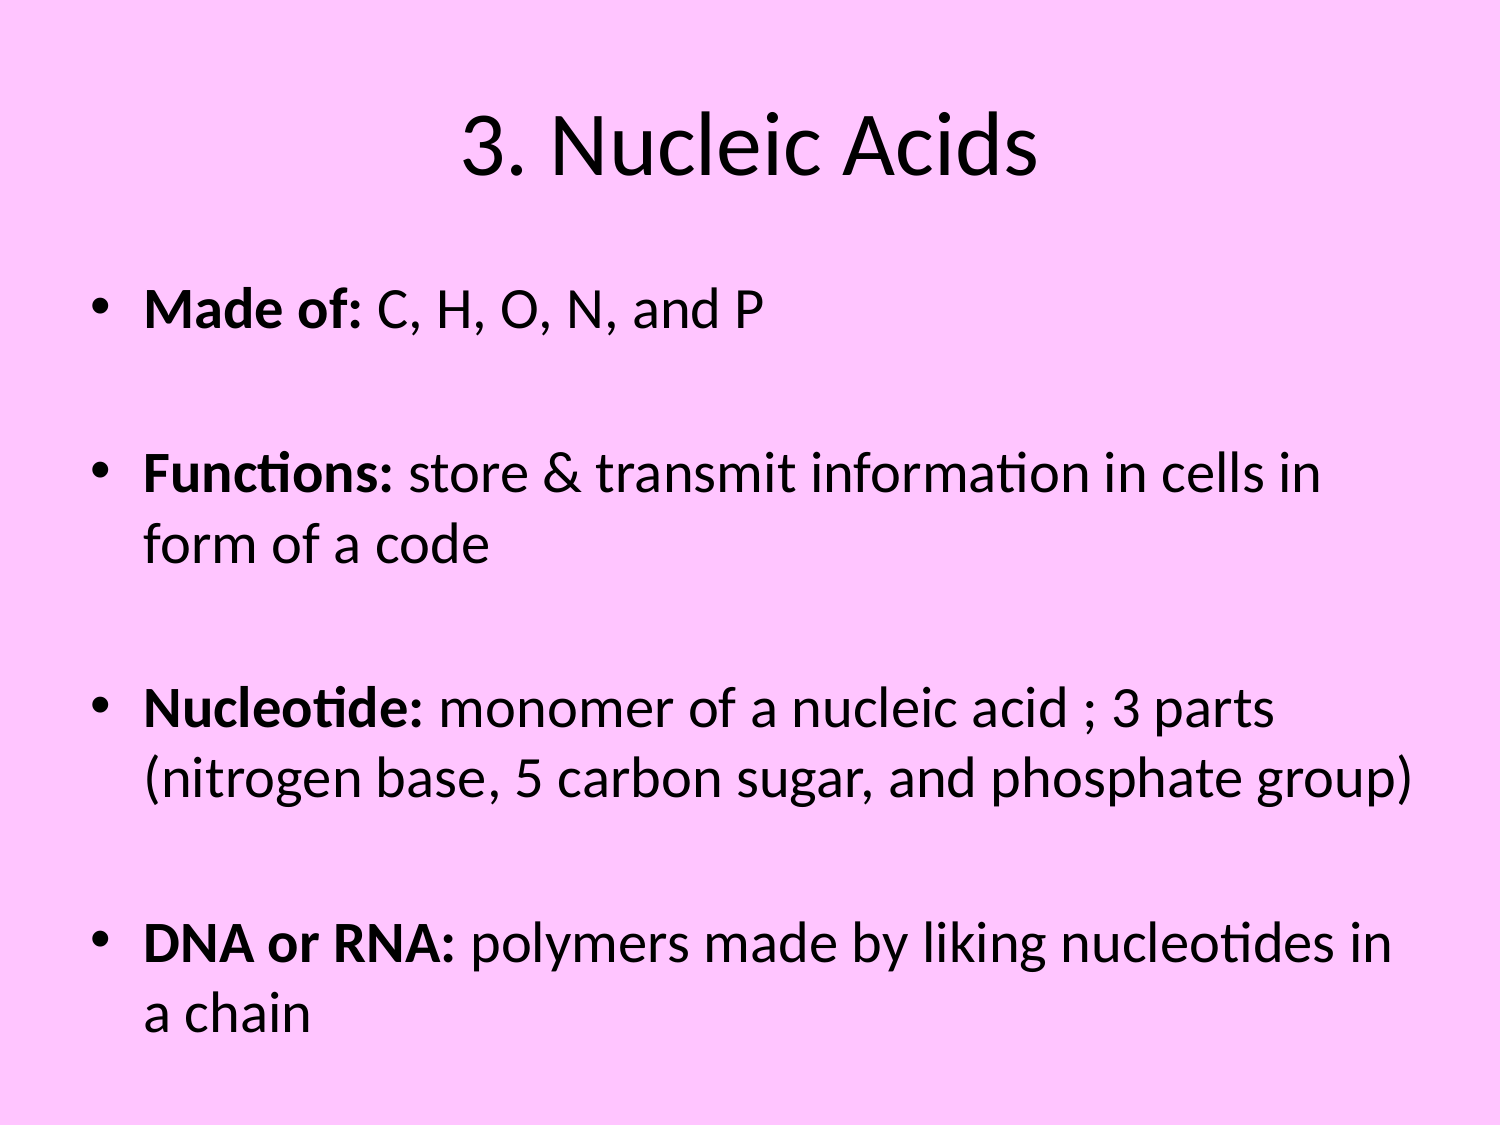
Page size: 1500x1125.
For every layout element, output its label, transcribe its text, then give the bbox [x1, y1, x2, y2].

title 3. Nucleic Acids [74, 44, 1426, 233]
list Made of: C, H, O, N, and P Functions: store & transmit information in cells in form of a code Nucleotide: monomer of a nucleic acid ; 3 parts (nitrogen base, 5 carbon sugar, and phosphate group) DNA or RNA: polymers made by liking nucleotides in a chain [74, 262, 1451, 1063]
